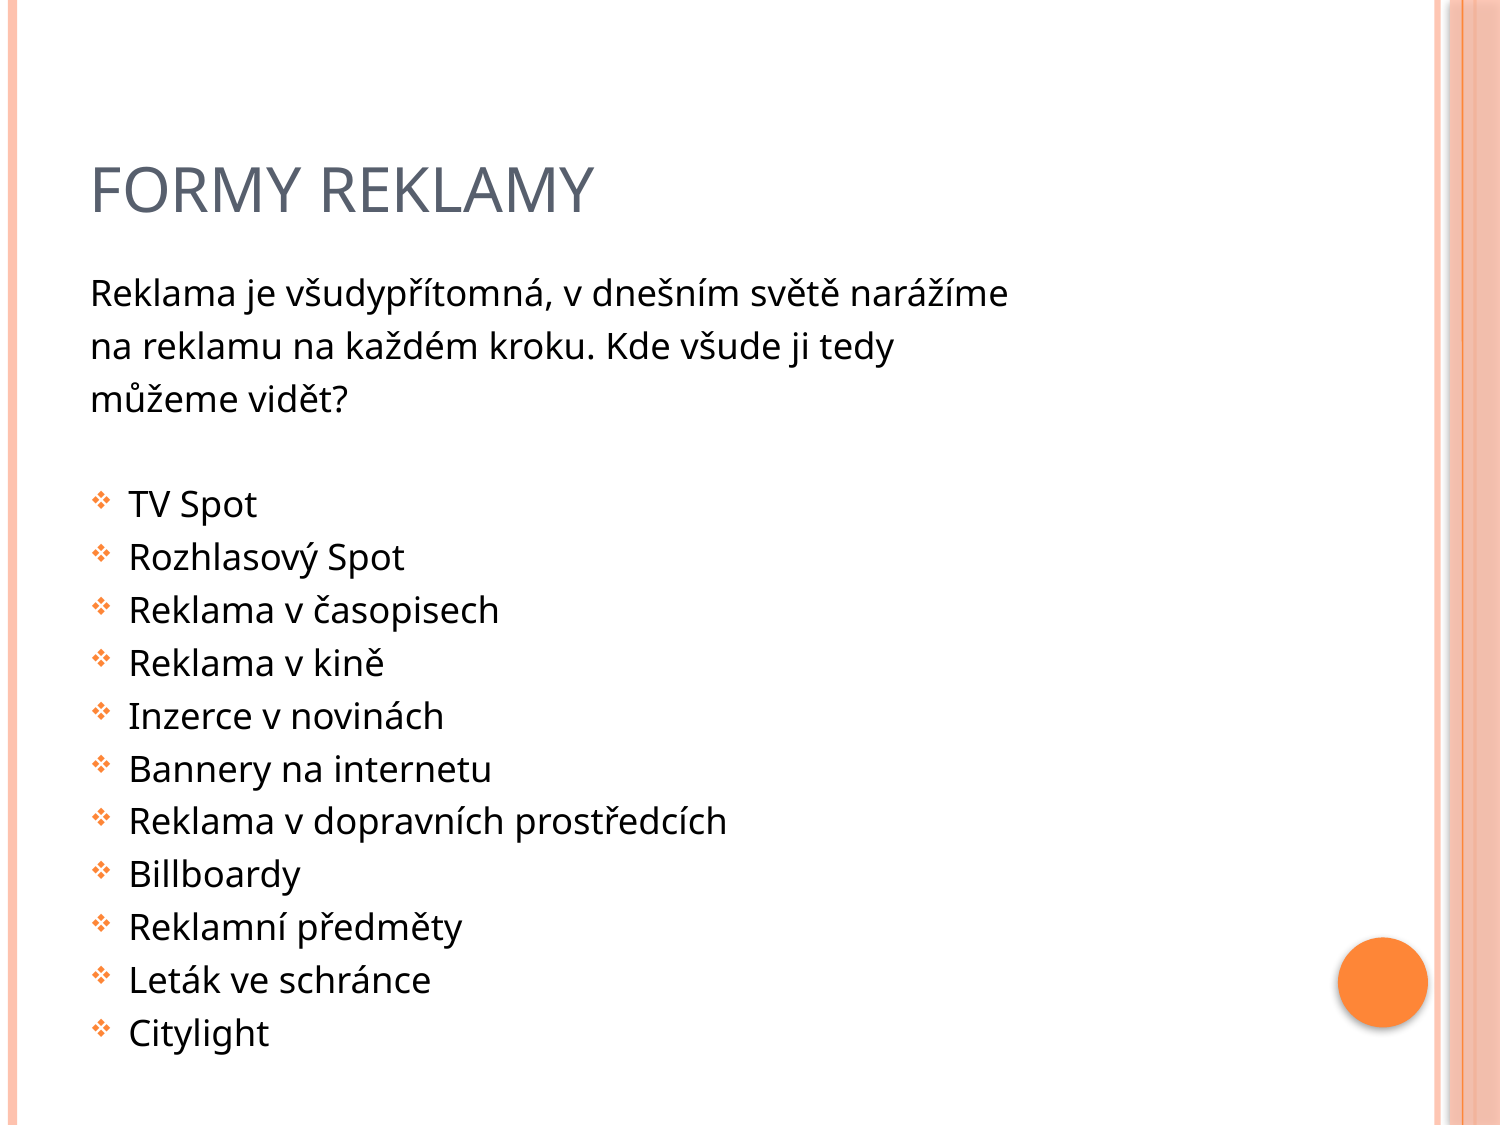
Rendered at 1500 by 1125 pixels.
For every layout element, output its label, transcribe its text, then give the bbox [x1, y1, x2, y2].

list Reklama je všudypřítomná, v dnešním světě narážíme na reklamu na každém kroku. Kde všude ji tedy můžeme vidět? TV Spot Rozhlasový Spot Reklama v časopisech Reklama v kině Inzerce v novinách Bannery na internetu Reklama v dopravních prostředcích Billboardy Reklamní předměty Leták ve schránce Citylight [75, 262, 1300, 1062]
title Formy reklamy [75, 45, 1300, 233]
